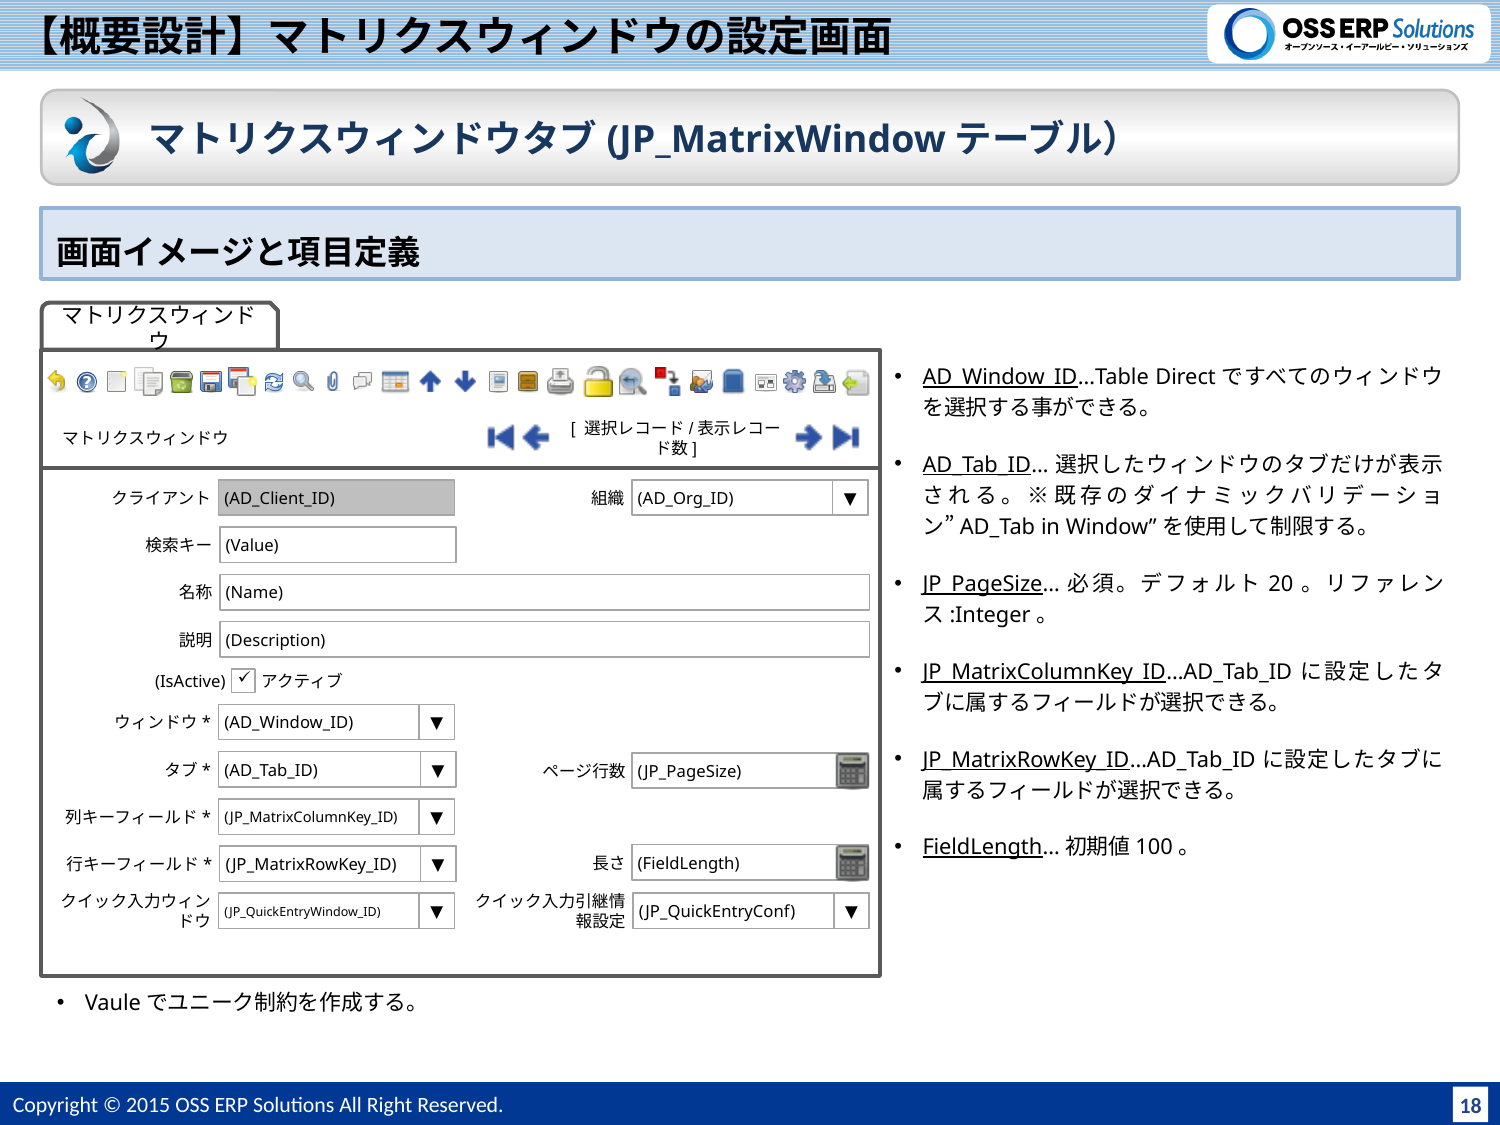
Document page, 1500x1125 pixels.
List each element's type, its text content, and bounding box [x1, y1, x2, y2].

text_box (AD_Window_ID) [219, 702, 417, 742]
text_box (JP_MatrixRowKey_ID) [220, 844, 418, 883]
text_box ▼ [417, 797, 457, 836]
text_box [ 選択レコード/表示レコード数] [563, 418, 782, 458]
text_box クイック入力ウィンドウ [38, 891, 219, 931]
text_box [39, 466, 882, 977]
text_box [234, 667, 257, 695]
text_box (JP_MatrixColumnKey_ID) [219, 797, 417, 836]
text_box マトリクスウィンドウタブ(JP_MatrixWindowテーブル） [41, 89, 1459, 185]
text_box (AD_Client_ID) [219, 478, 451, 517]
text_box 検索キー [39, 525, 220, 565]
text_box アクティブ [257, 667, 434, 695]
text_box AD_Window_ID…Table Directですべてのウィンドウを選択する事ができる。 AD_Tab_ID…選択したウィンドウのタブだけが表示される。※既存のダイナミックバリデーション”AD_Tab in Window”を使用して制限する。 JP_PageSize…必須。デフォルト20。リファレンス:Integer。 JP_MatrixColumnKey_ID…AD_Tab_IDに設定したタブに属するフィールドが選択できる。 JP_MatrixRowKey_ID…AD_Tab_IDに設定したタブに属するフィールドが選択できる。 FieldLength…初期値100。 [878, 348, 1461, 872]
text_box (Name) [220, 572, 871, 612]
text_box 組織 [451, 478, 633, 517]
text_box ▼ [830, 478, 870, 517]
text_box (JP_QuickEntryConf) [634, 891, 832, 931]
text_box 長さ [405, 843, 634, 882]
text_box ページ行数 [405, 751, 634, 790]
text_box 列キーフィールド* [38, 797, 219, 836]
text_box (JP_PageSize) [634, 751, 835, 790]
picture [1353, 8, 1474, 60]
picture [786, 414, 870, 462]
text_box (AD_Org_ID) [633, 478, 830, 517]
picture [833, 844, 871, 882]
text_box 行キーフィールド* [39, 844, 220, 883]
text_box ▼ [832, 891, 871, 931]
text_box マトリクスウィンドウ [39, 300, 280, 352]
title 【概要設計】マトリクスウィンドウの設定画面 [2, 0, 1353, 70]
text_box (IsActive) [52, 667, 234, 695]
text_box 名称 [39, 572, 220, 612]
text_box (FieldLength) [634, 843, 834, 882]
picture [477, 414, 560, 462]
text_box クイック入力引継情報設定 [453, 891, 634, 931]
text_box クライアント [38, 478, 219, 517]
text_box 画面イメージと項目定義 [39, 206, 1461, 281]
text_box Vauleでユニーク制約を作成する。 [40, 974, 1461, 1072]
text_box (JP_QuickEntryWindow_ID) [219, 891, 417, 931]
text_box タブ* [38, 750, 219, 789]
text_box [46, 366, 874, 398]
text_box (Value) [220, 525, 458, 565]
picture [52, 97, 125, 177]
text_box ▼ [417, 891, 453, 931]
text_box ウィンドウ* [38, 702, 219, 742]
text_box [39, 348, 878, 466]
text_box 説明 [39, 620, 220, 659]
text_box (AD_Tab_ID) [219, 750, 418, 789]
text_box (Description) [220, 620, 871, 659]
text_box マトリクスウィンドウ [47, 418, 303, 458]
text_box ▼ [417, 702, 457, 742]
picture [833, 752, 871, 790]
